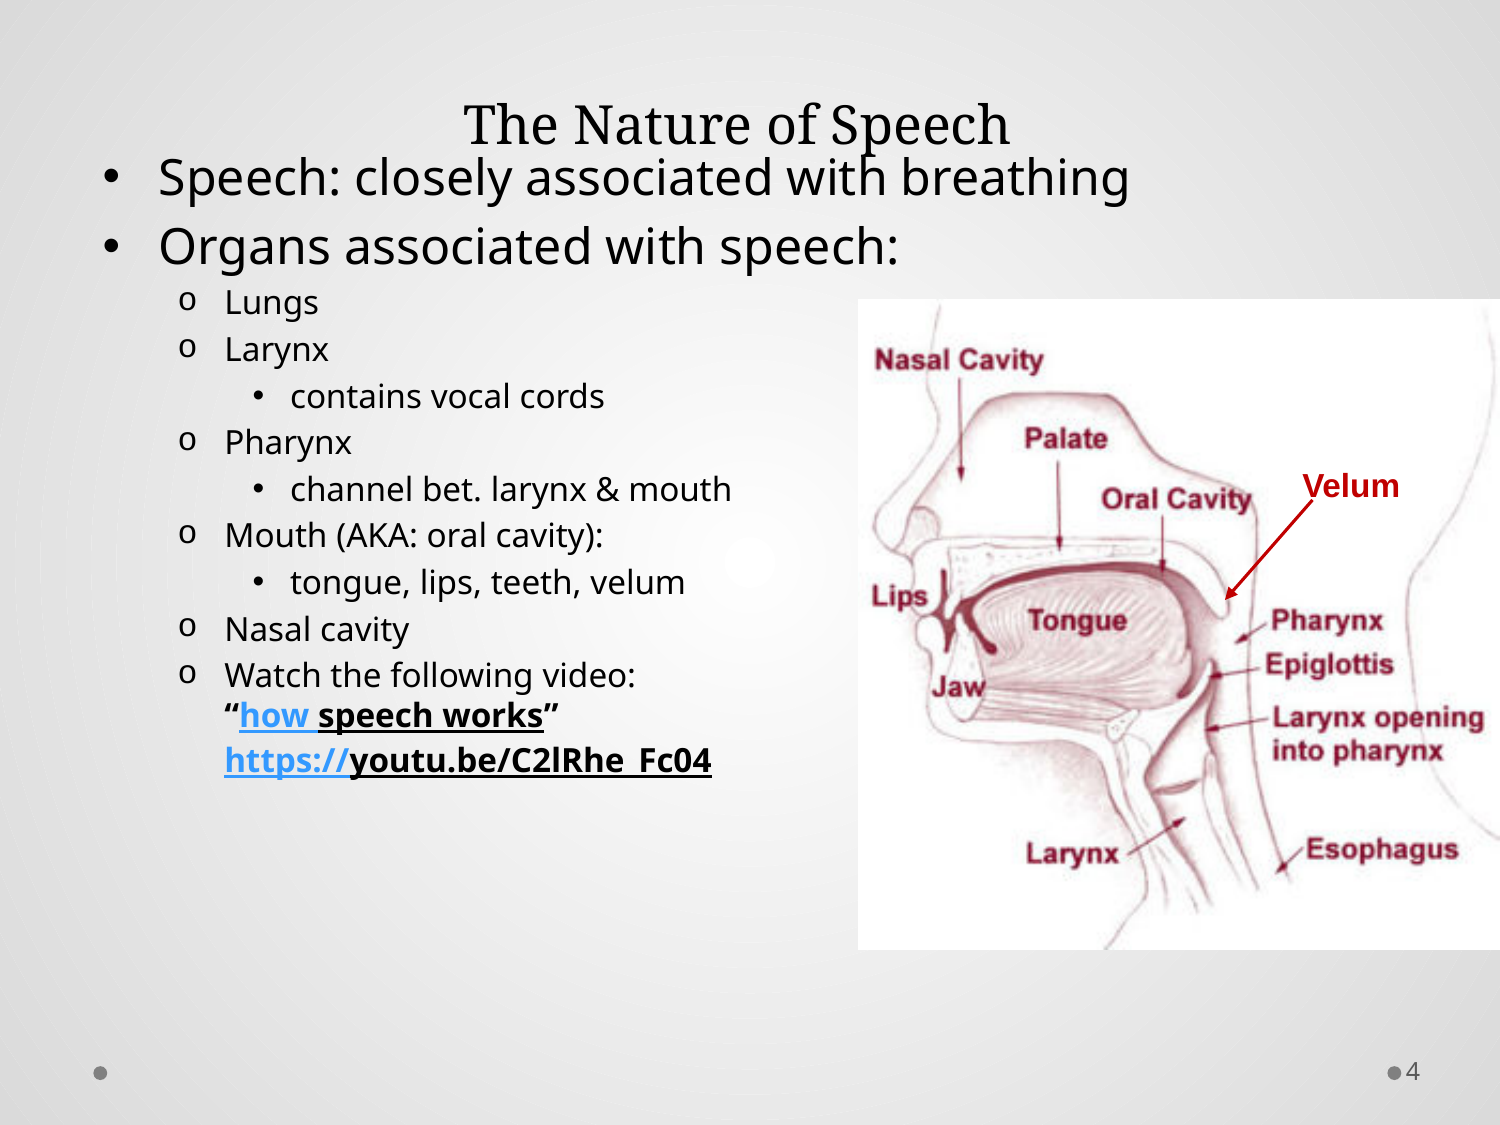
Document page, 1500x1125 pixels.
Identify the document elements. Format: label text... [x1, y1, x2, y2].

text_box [1218, 505, 1319, 594]
picture [858, 299, 1500, 951]
title The Nature of Speech [62, 62, 1413, 163]
slide_number 4 [1401, 1042, 1494, 1103]
list Speech: closely associated with breathing Organs associated with speech: Lungs Larynx contains vocal cords Pharynx channel bet. larynx & mouth Mouth (AKA: oral cavity): tongue, lips, teeth, velum Nasal cavity Watch the following video: “how speech works” https://youtu.be/C2lRhe_Fc04 [87, 137, 1438, 1113]
